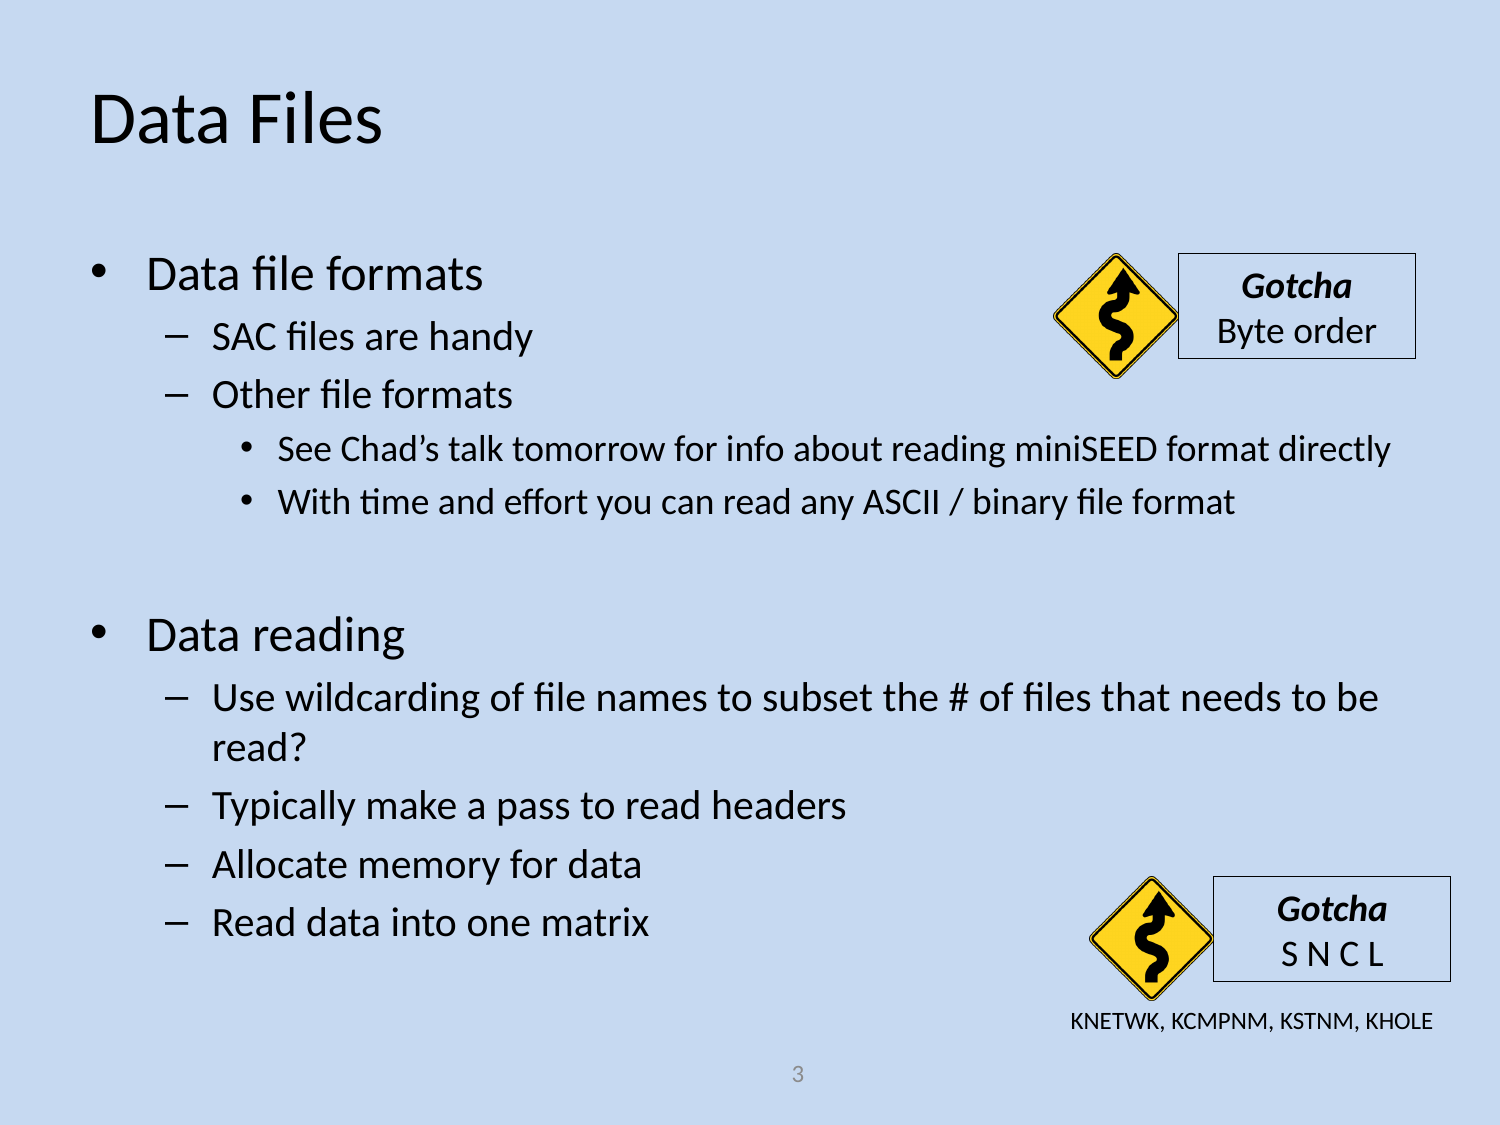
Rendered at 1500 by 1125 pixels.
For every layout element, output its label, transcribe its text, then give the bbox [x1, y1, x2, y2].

slide_number 3 [622, 1042, 973, 1103]
picture [1053, 253, 1179, 379]
text_box Gotcha S N C L [1215, 876, 1451, 982]
picture [1088, 876, 1215, 1002]
text_box KNETWK, KCMPNM, KSTNM, KHOLE [1055, 997, 1450, 1042]
title Data Files [75, 45, 1425, 182]
text_box Gotcha Byte order [1179, 253, 1416, 359]
list Data file formats SAC files are handy Other file formats See Chad’s talk tomorrow for info about reading miniSEED format directly With time and effort you can read any ASCII / binary file format Data reading Use wildcarding of file names to subset the # of files that needs to be read? Typically make a pass to read headers Allocate memory for data Read data into one matrix [75, 232, 1425, 1005]
